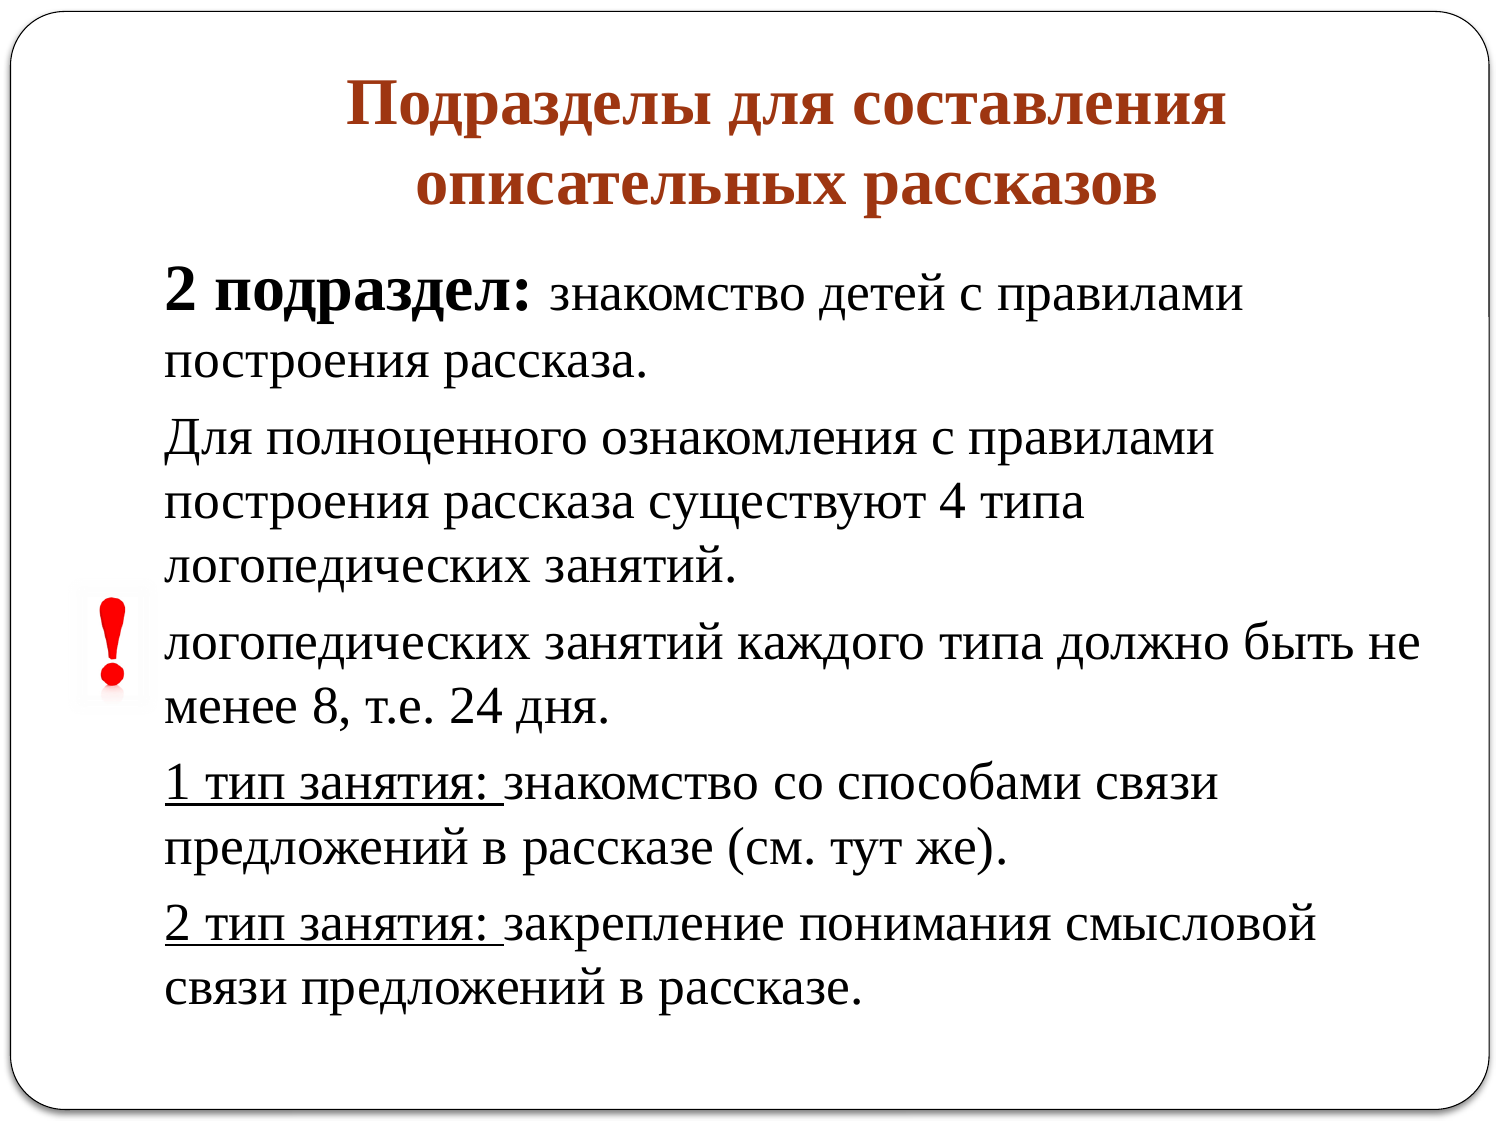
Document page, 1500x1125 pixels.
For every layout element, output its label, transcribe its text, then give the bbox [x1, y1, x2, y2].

title Подразделы для составления описательных рассказов [150, 45, 1425, 233]
picture [64, 573, 161, 718]
list 2 подраздел: знакомство детей с правилами построения рассказа. Для полноценного ознакомления с правилами построения рассказа существуют 4 типа логопедических занятий. логопедических занятий каждого типа должно быть не менее 8, т.е. 24 дня. 1 тип занятия: знакомство со способами связи предложений в рассказе (см. тут же). 2 тип занятия: закрепление понимания смысловой связи предложений в рассказе. [150, 237, 1447, 1024]
